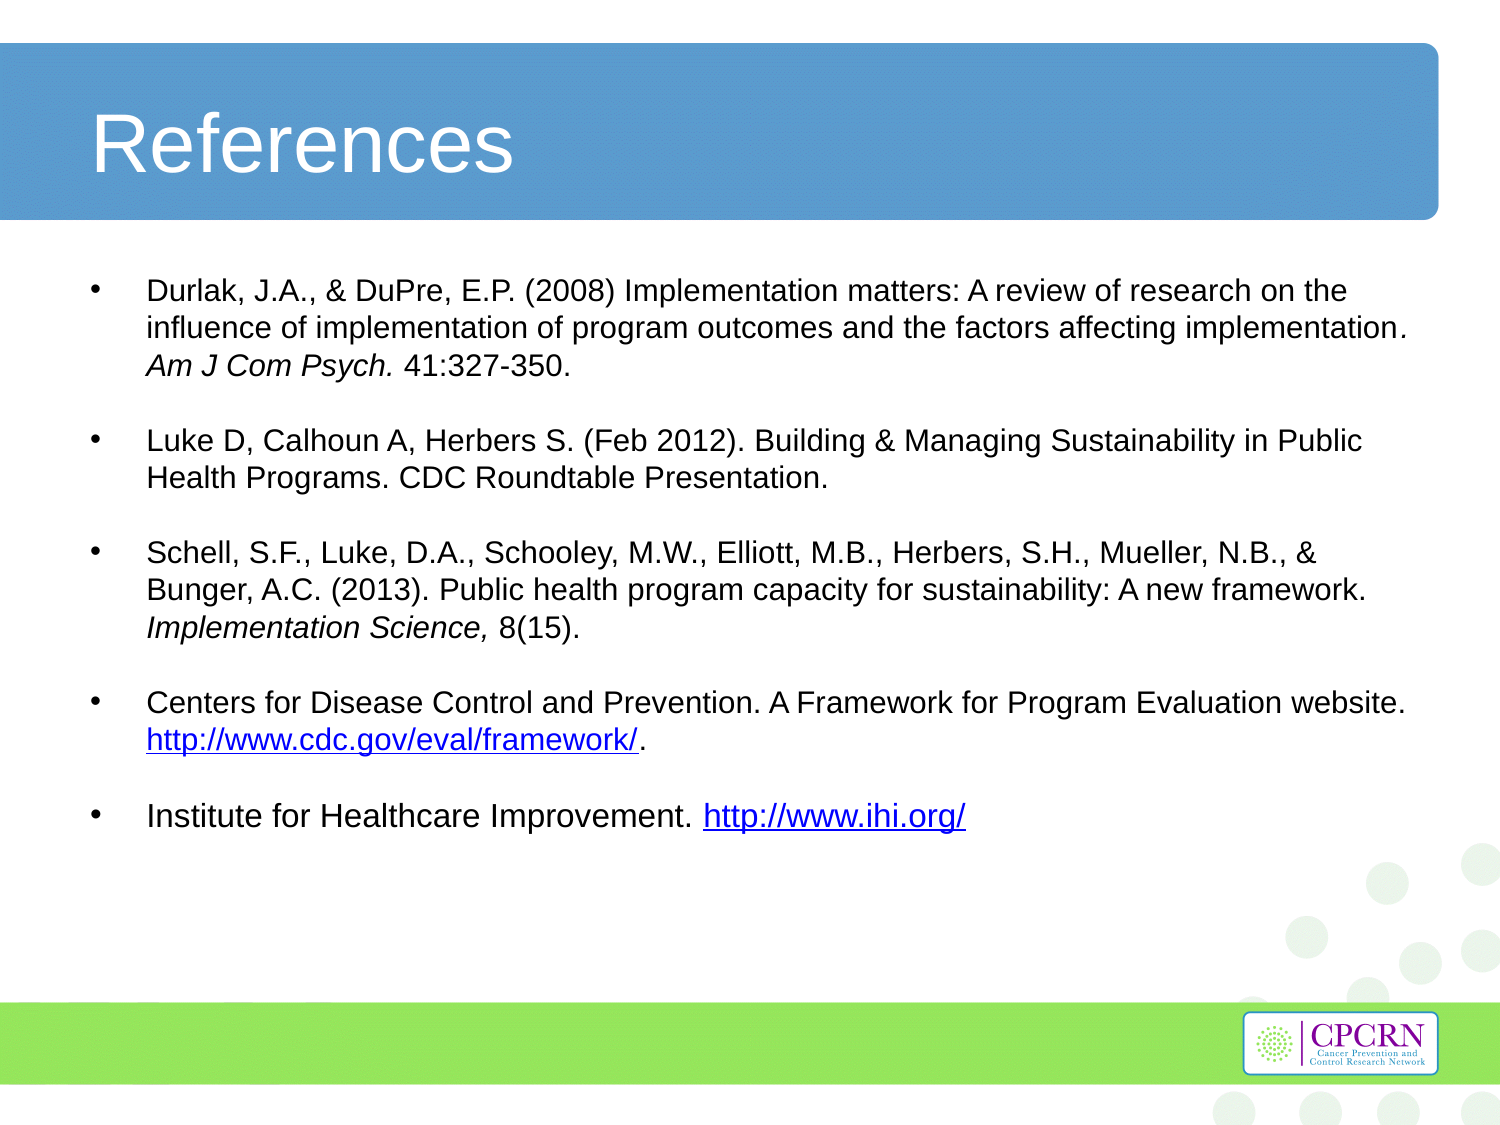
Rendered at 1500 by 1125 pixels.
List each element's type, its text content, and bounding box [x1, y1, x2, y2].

title References [75, 45, 1500, 233]
picture [0, 0, 1500, 1125]
list Durlak, J.A., & DuPre, E.P. (2008) Implementation matters: A review of research on the influence of implementation of program outcomes and the factors affecting implementation. Am J Com Psych. 41:327-350. Luke D, Calhoun A, Herbers S. (Feb 2012). Building & Managing Sustainability in Public Health Programs. CDC Roundtable Presentation. Schell, S.F., Luke, D.A., Schooley, M.W., Elliott, M.B., Herbers, S.H., Mueller, N.B., & Bunger, A.C. (2013). Public health program capacity for sustainability: A new framework. Implementation Science, 8(15). Centers for Disease Control and Prevention. A Framework for Program Evaluation website. http://www.cdc.gov/eval/framework/. Institute for Healthcare Improvement. http://www.ihi.org/ [75, 262, 1425, 1005]
